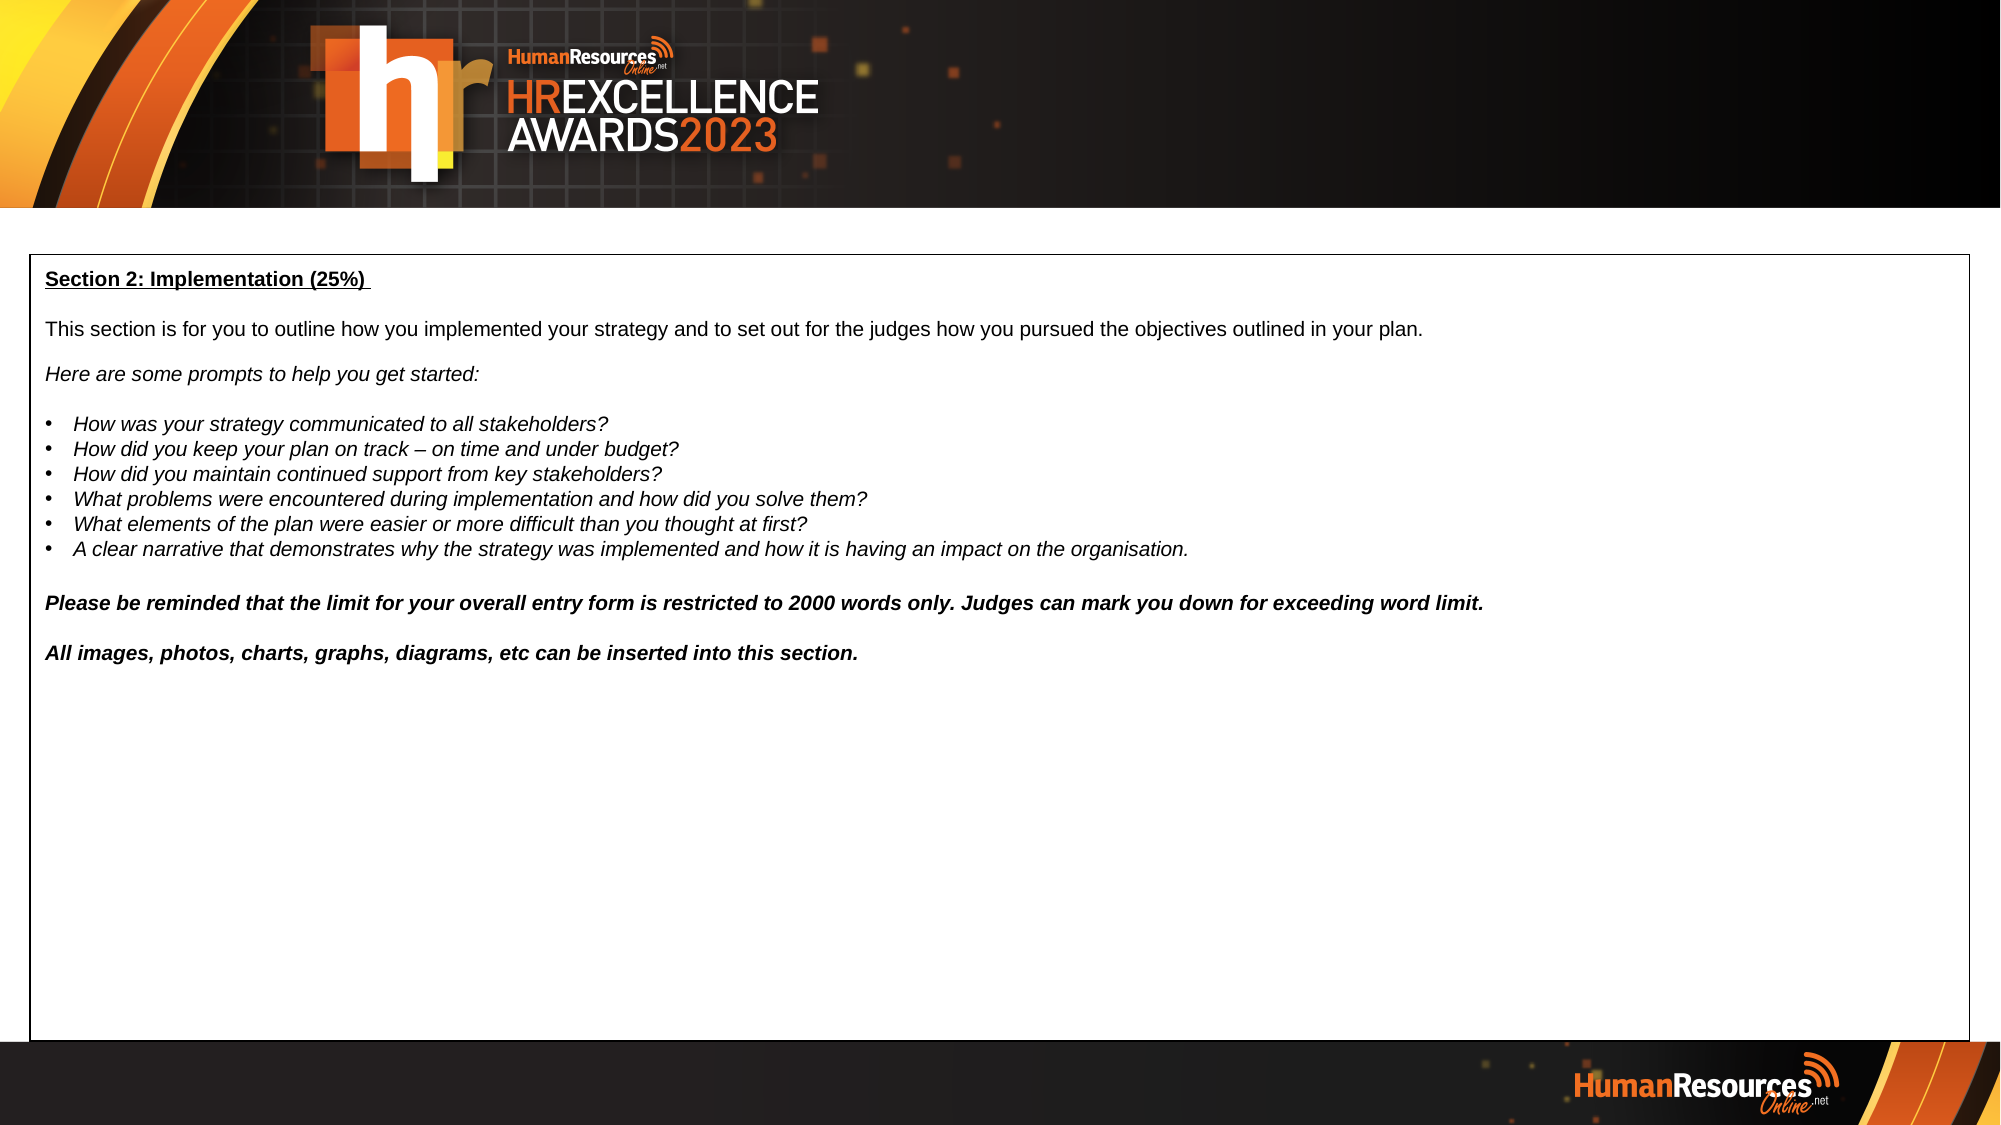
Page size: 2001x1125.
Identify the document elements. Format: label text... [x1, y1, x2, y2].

picture [0, 0, 2001, 1125]
text_box Section 2: Implementation (25%) This section is for you to outline how you implemented your strategy and to set out for the judges how you pursued the objectives outlined in your plan. Here are some prompts to help you get started: How was your strategy communicated to all stakeholders? How did you keep your plan on track – on time and under budget? How did you maintain continued support from key stakeholders? What problems were encountered during implementation and how did you solve them? What elements of the plan were easier or more difficult than you thought at first? A clear narrative that demonstrates why the strategy was implemented and how it is having an impact on the organisation. Please be reminded that the limit for your overall entry form is restricted to 2000 words only. Judges can mark you down for exceeding word limit. All images, photos, charts, graphs, diagrams, etc can be inserted into this section. [30, 254, 1970, 1042]
